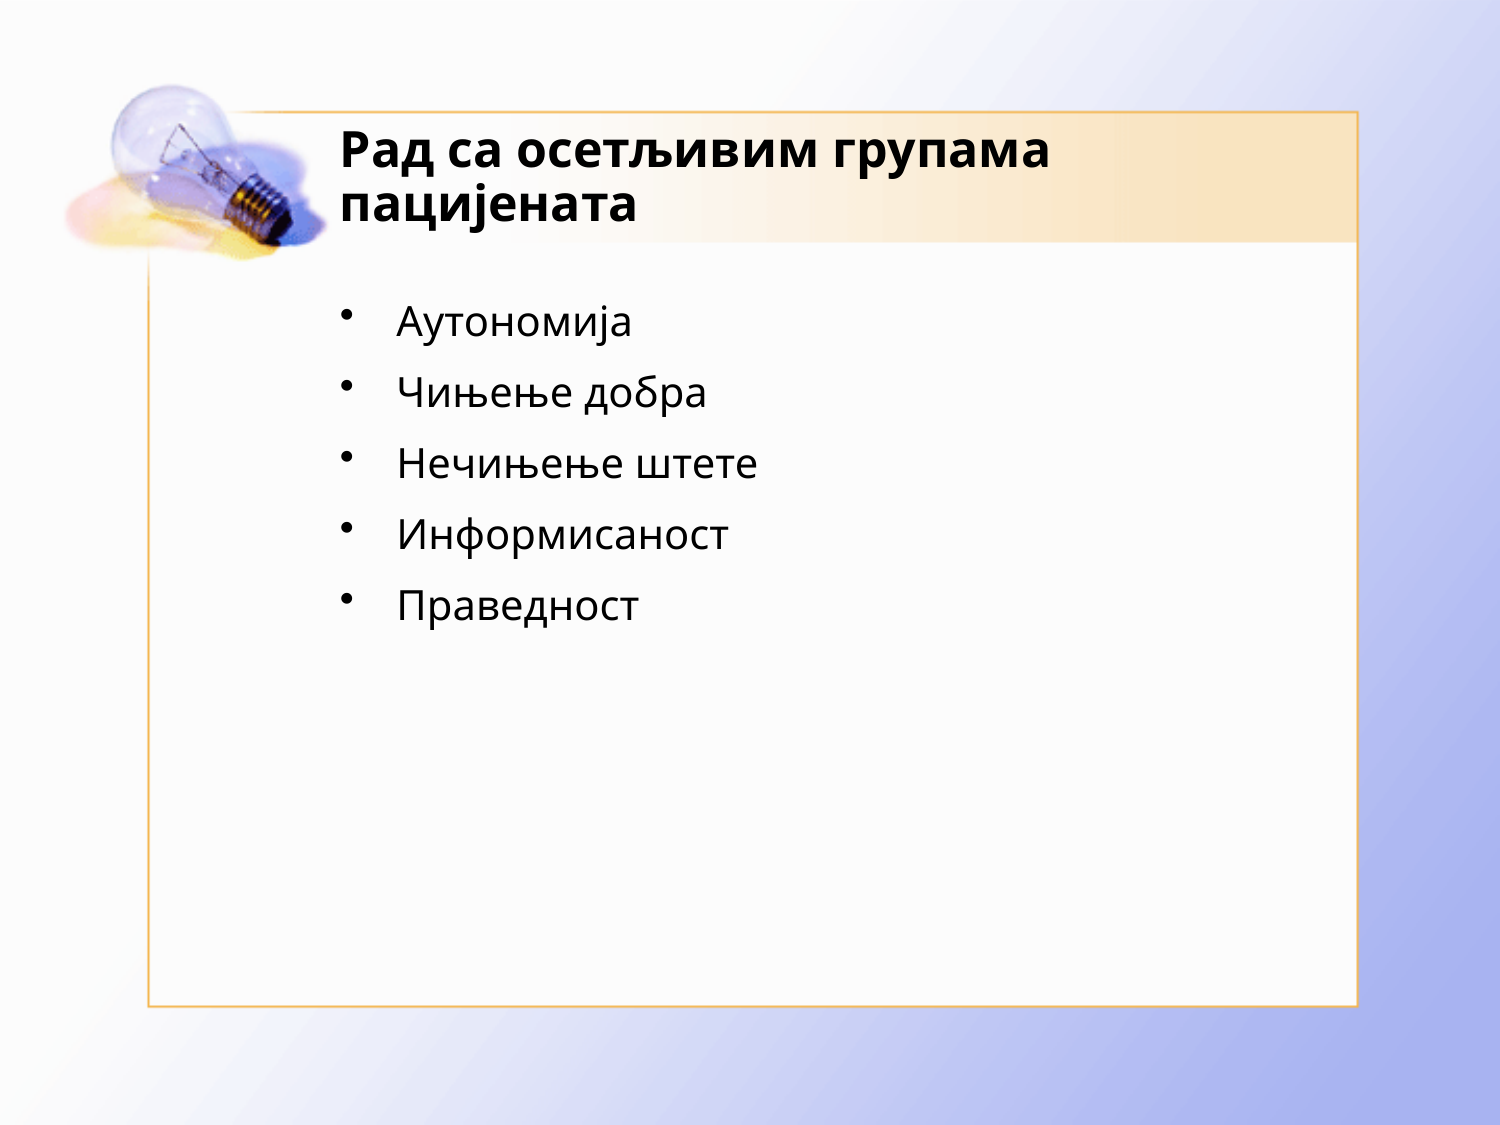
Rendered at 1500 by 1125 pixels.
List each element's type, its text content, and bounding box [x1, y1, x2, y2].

title Рад са осетљивим групама пацијената [324, 134, 1276, 223]
picture [0, 0, 1500, 1125]
list Аутономија Чињење добра Нечињење штете Информисаност Праведност [324, 287, 1276, 926]
